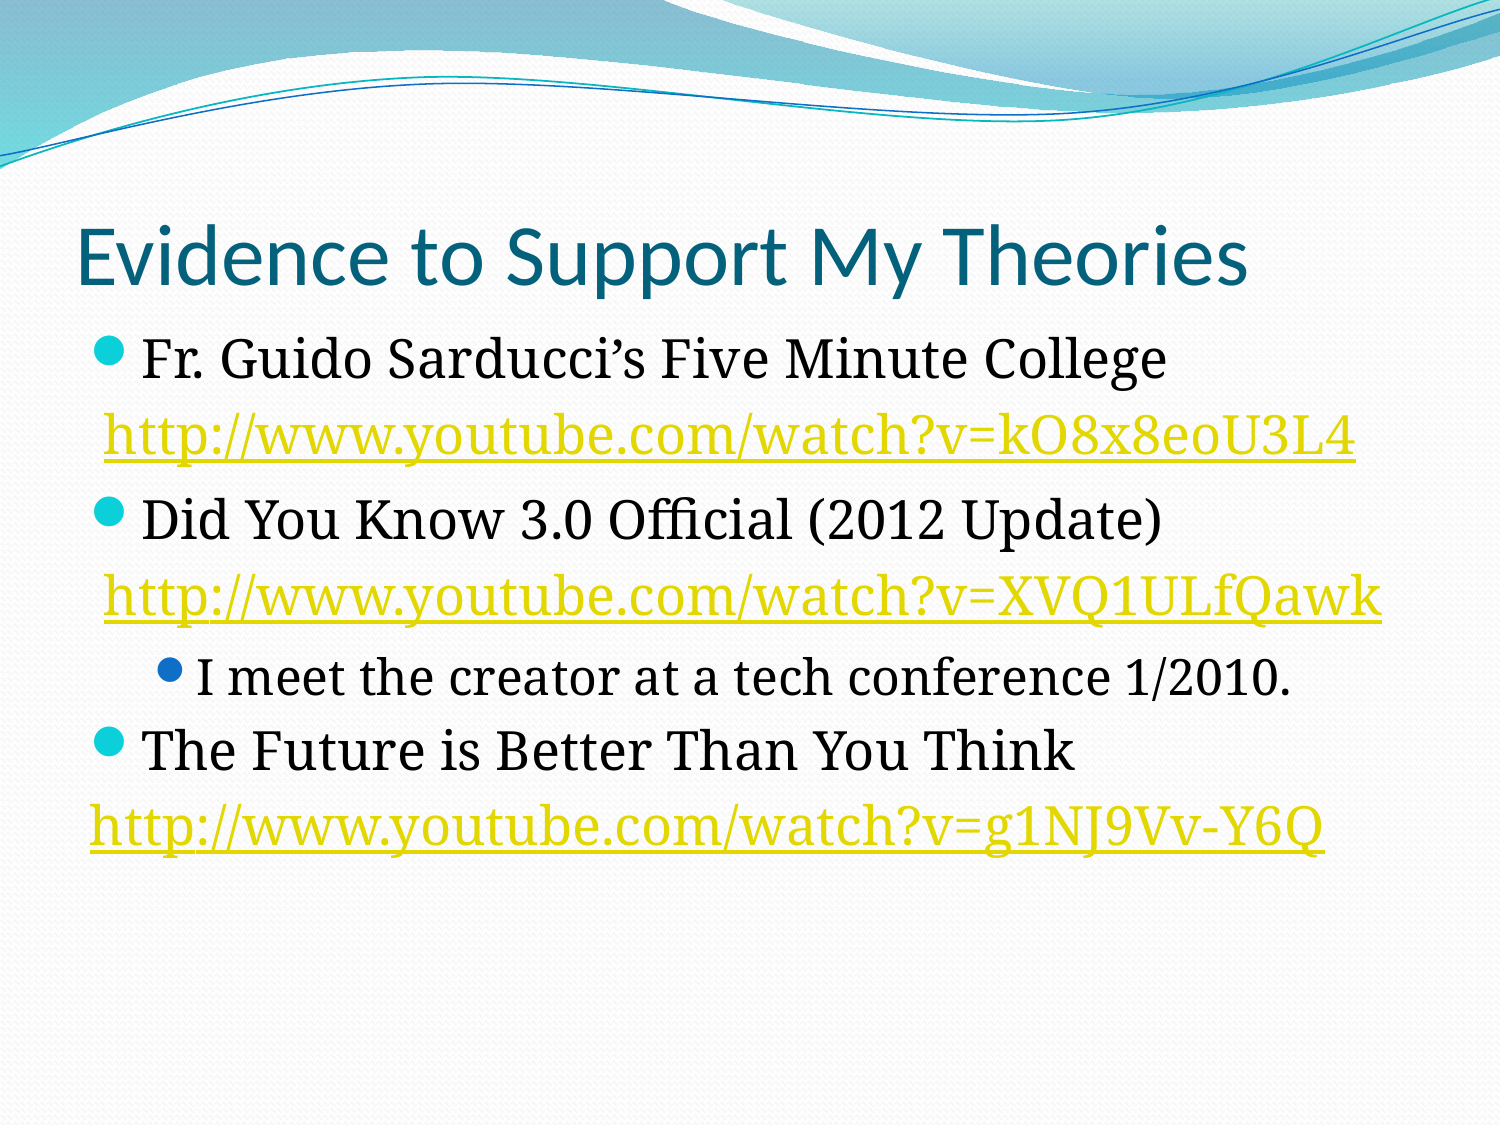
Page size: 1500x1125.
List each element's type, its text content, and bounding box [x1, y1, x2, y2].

list Fr. Guido Sarducci’s Five Minute College http://www.youtube.com/watch?v=kO8x8eoU3L4 Did You Know 3.0 Official (2012 Update) http://www.youtube.com/watch?v=XVQ1ULfQawk I meet the creator at a tech conference 1/2010. The Future is Better Than You Think http://www.youtube.com/watch?v=g1NJ9Vv-Y6Q [75, 317, 1425, 1038]
title Evidence to Support My Theories [75, 115, 1425, 303]
